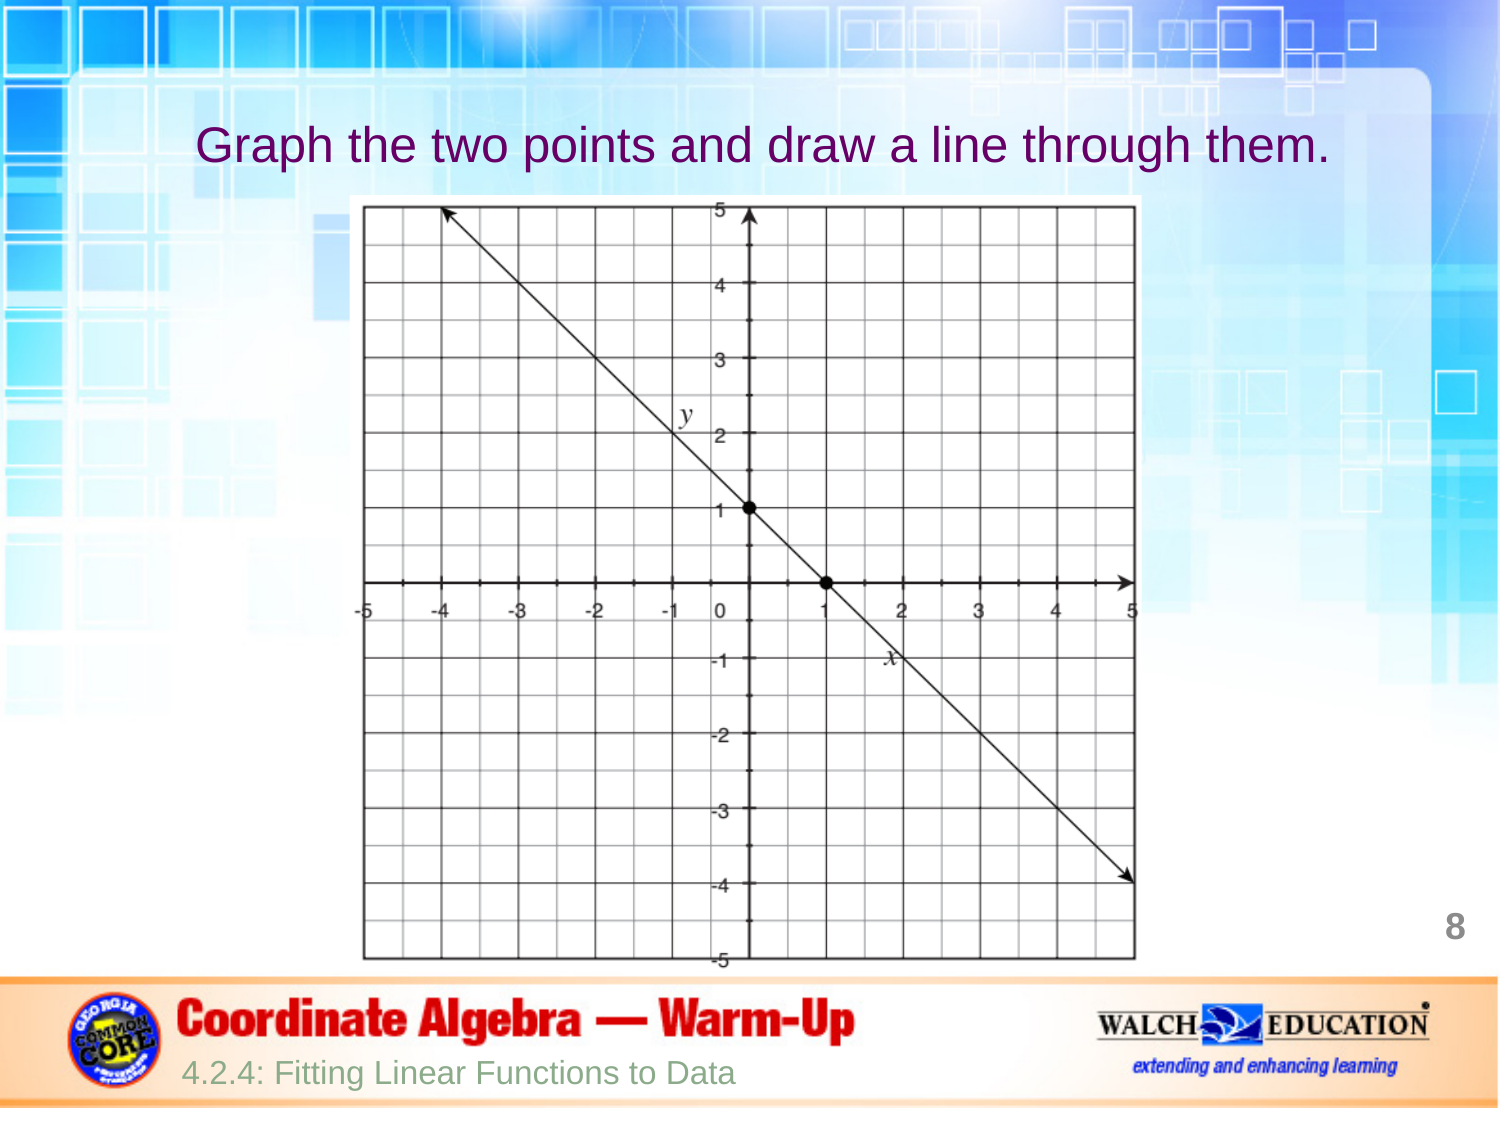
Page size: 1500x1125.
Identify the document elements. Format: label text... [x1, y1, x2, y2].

slide_number 8 [1361, 901, 1481, 949]
footer 4.2.4: Fitting Linear Functions to Data [166, 1048, 1065, 1094]
picture [0, 0, 1500, 1108]
subtitle Graph the two points and draw a line through them. [105, 105, 1394, 925]
